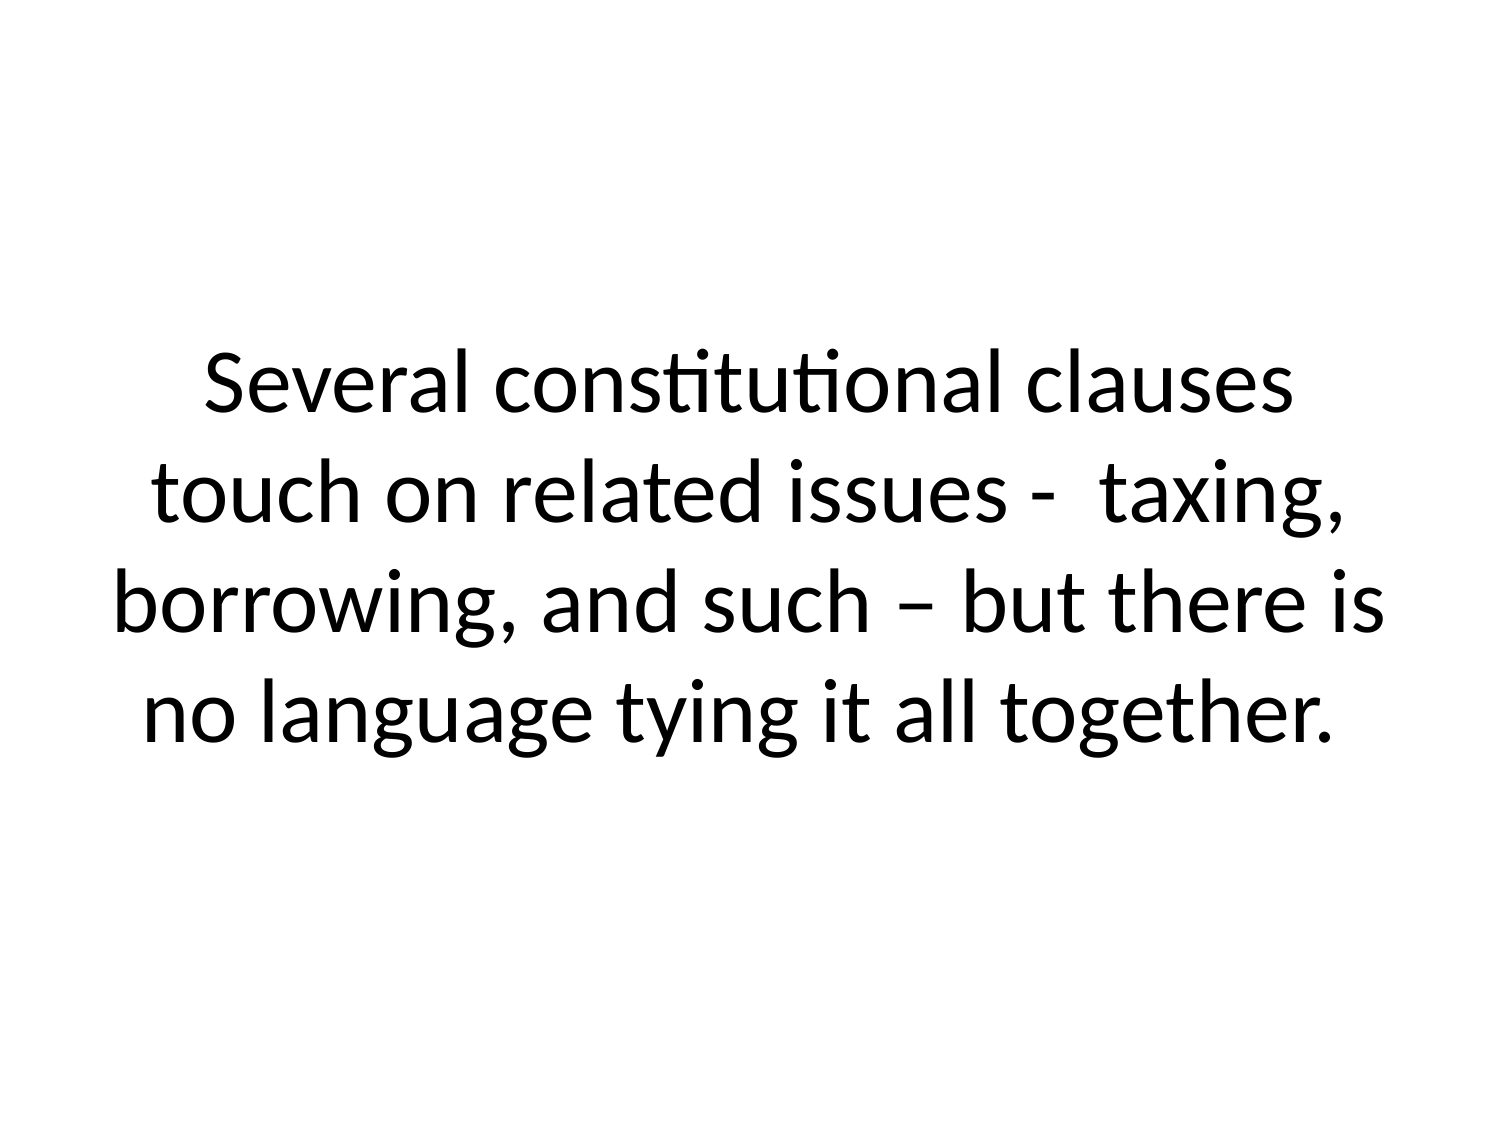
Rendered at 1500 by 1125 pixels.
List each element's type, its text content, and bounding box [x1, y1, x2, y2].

title Several constitutional clauses touch on related issues - taxing, borrowing, and such – but there is no language tying it all together. [74, 44, 1426, 1038]
